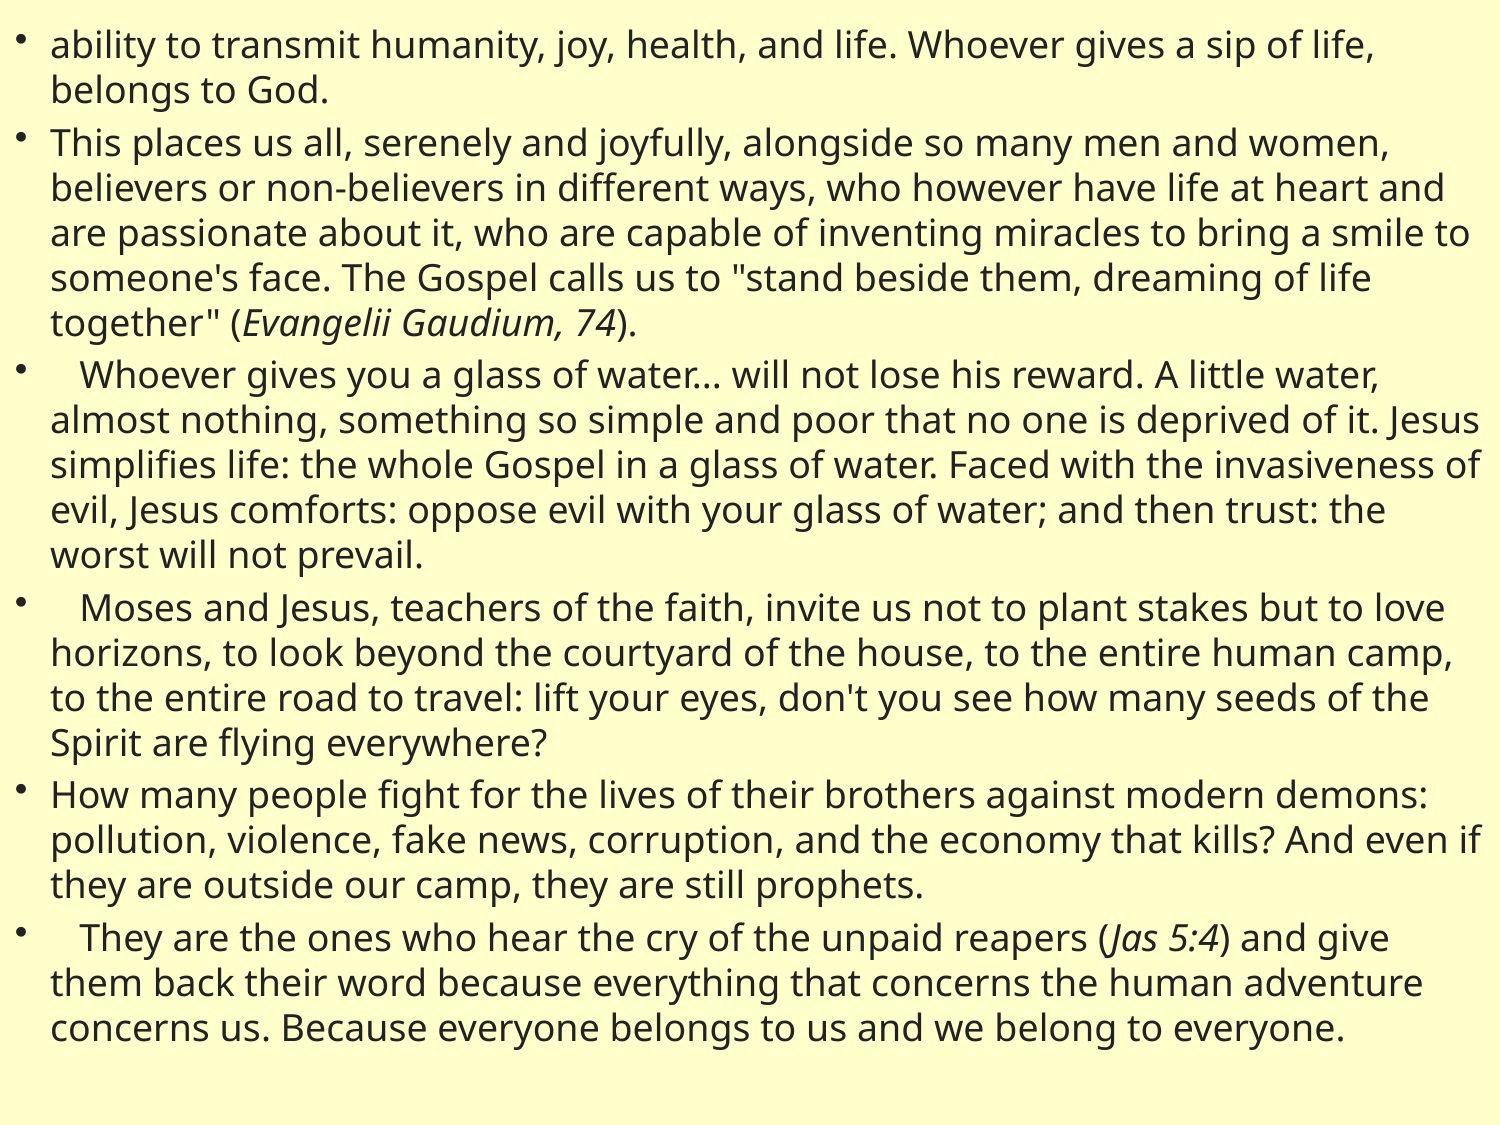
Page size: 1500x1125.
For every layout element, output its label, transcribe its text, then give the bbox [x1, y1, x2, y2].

text_box ability to transmit humanity, joy, health, and life. Whoever gives a sip of life, belongs to God. This places us all, serenely and joyfully, alongside so many men and women, believers or non-believers in different ways, who however have life at heart and are passionate about it, who are capable of inventing miracles to bring a smile to someone's face. The Gospel calls us to "stand beside them, dreaming of life together" (Evangelii Gaudium, 74). Whoever gives you a glass of water... will not lose his reward. A little water, almost nothing, something so simple and poor that no one is deprived of it. Jesus simplifies life: the whole Gospel in a glass of water. Faced with the invasiveness of evil, Jesus comforts: oppose evil with your glass of water; and then trust: the worst will not prevail. Moses and Jesus, teachers of the faith, invite us not to plant stakes but to love horizons, to look beyond the courtyard of the house, to the entire human camp, to the entire road to travel: lift your eyes, don't you see how many seeds of the Spirit are flying everywhere? How many people fight for the lives of their brothers against modern demons: pollution, violence, fake news, corruption, and the economy that kills? And even if they are outside our camp, they are still prophets. They are the ones who hear the cry of the unpaid reapers (Jas 5:4) and give them back their word because everything that concerns the human adventure concerns us. Because everyone belongs to us and we belong to everyone. [0, 14, 1500, 1057]
